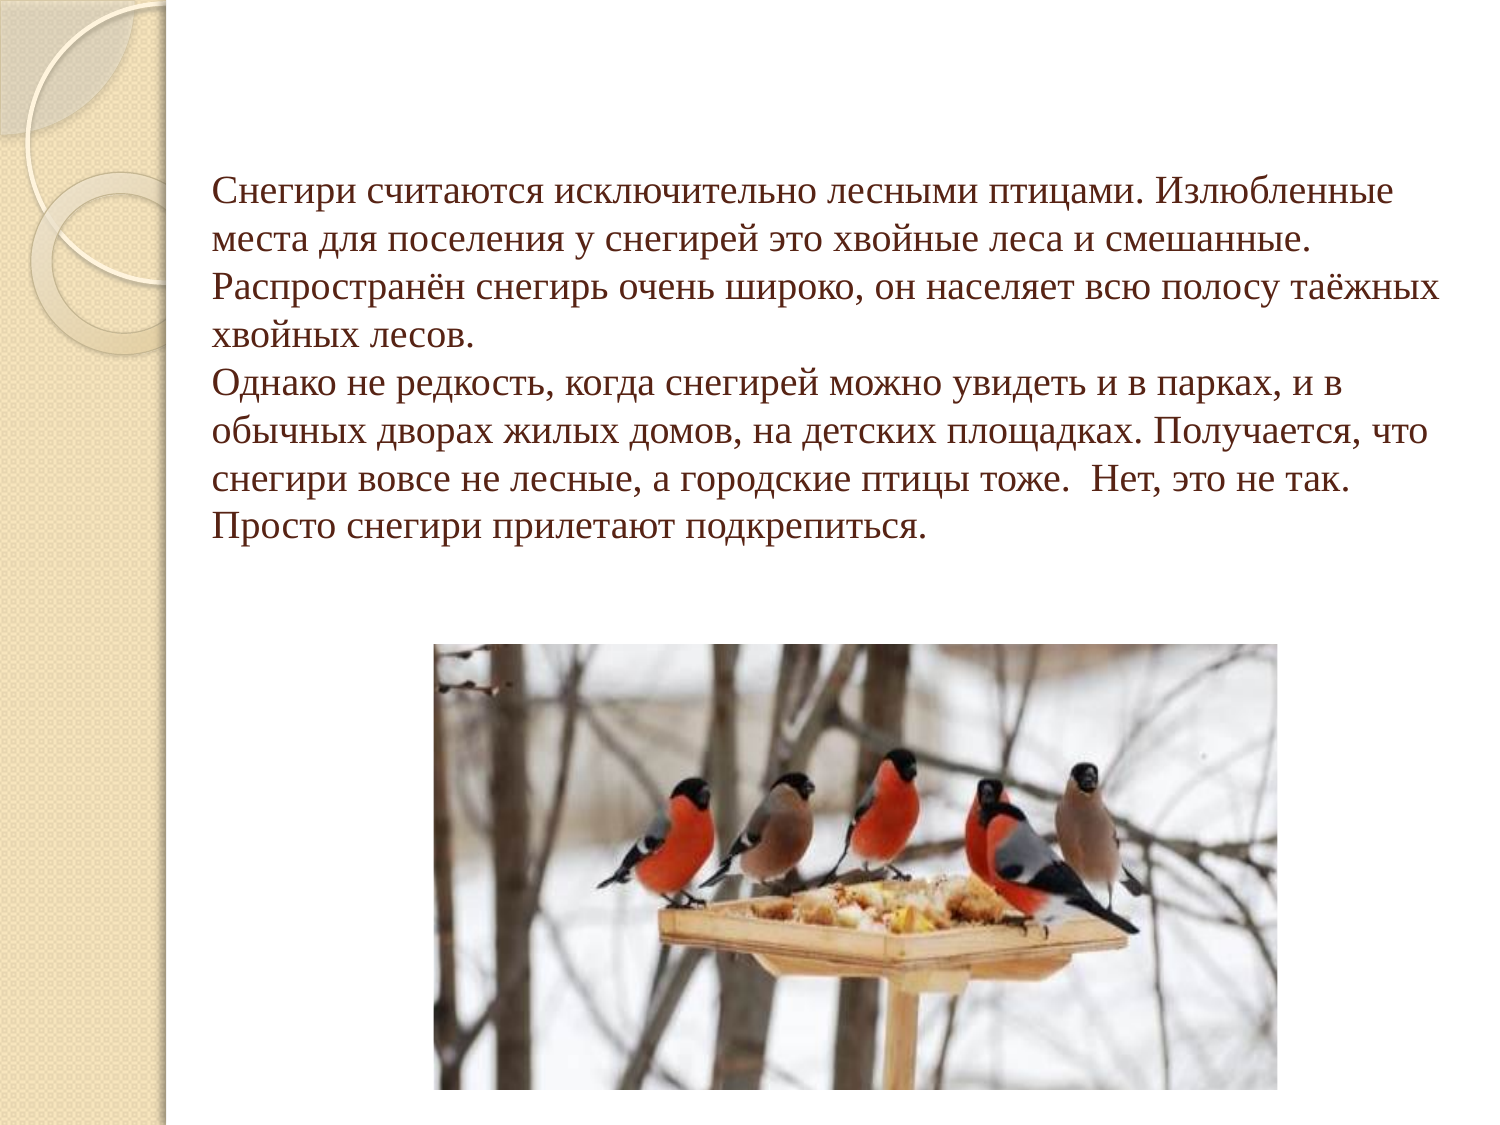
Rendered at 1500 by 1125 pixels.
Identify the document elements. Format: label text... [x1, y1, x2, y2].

picture [433, 644, 1278, 1091]
title Снегири считаются исключительно лесными птицами. Излюбленные места для поселения у снегирей это хвойные леса и смешанные. Распространён снегирь очень широко, он населяет всю полосу таёжных хвойных лесов. Однако не редкость, когда снегирей можно увидеть и в парках, и в обычных дворах жилых домов, на детских площадках. Получается, что снегири вовсе не лесные, а городские птицы тоже. Нет, это не так. Просто снегири прилетают подкрепиться. [196, 152, 1500, 750]
